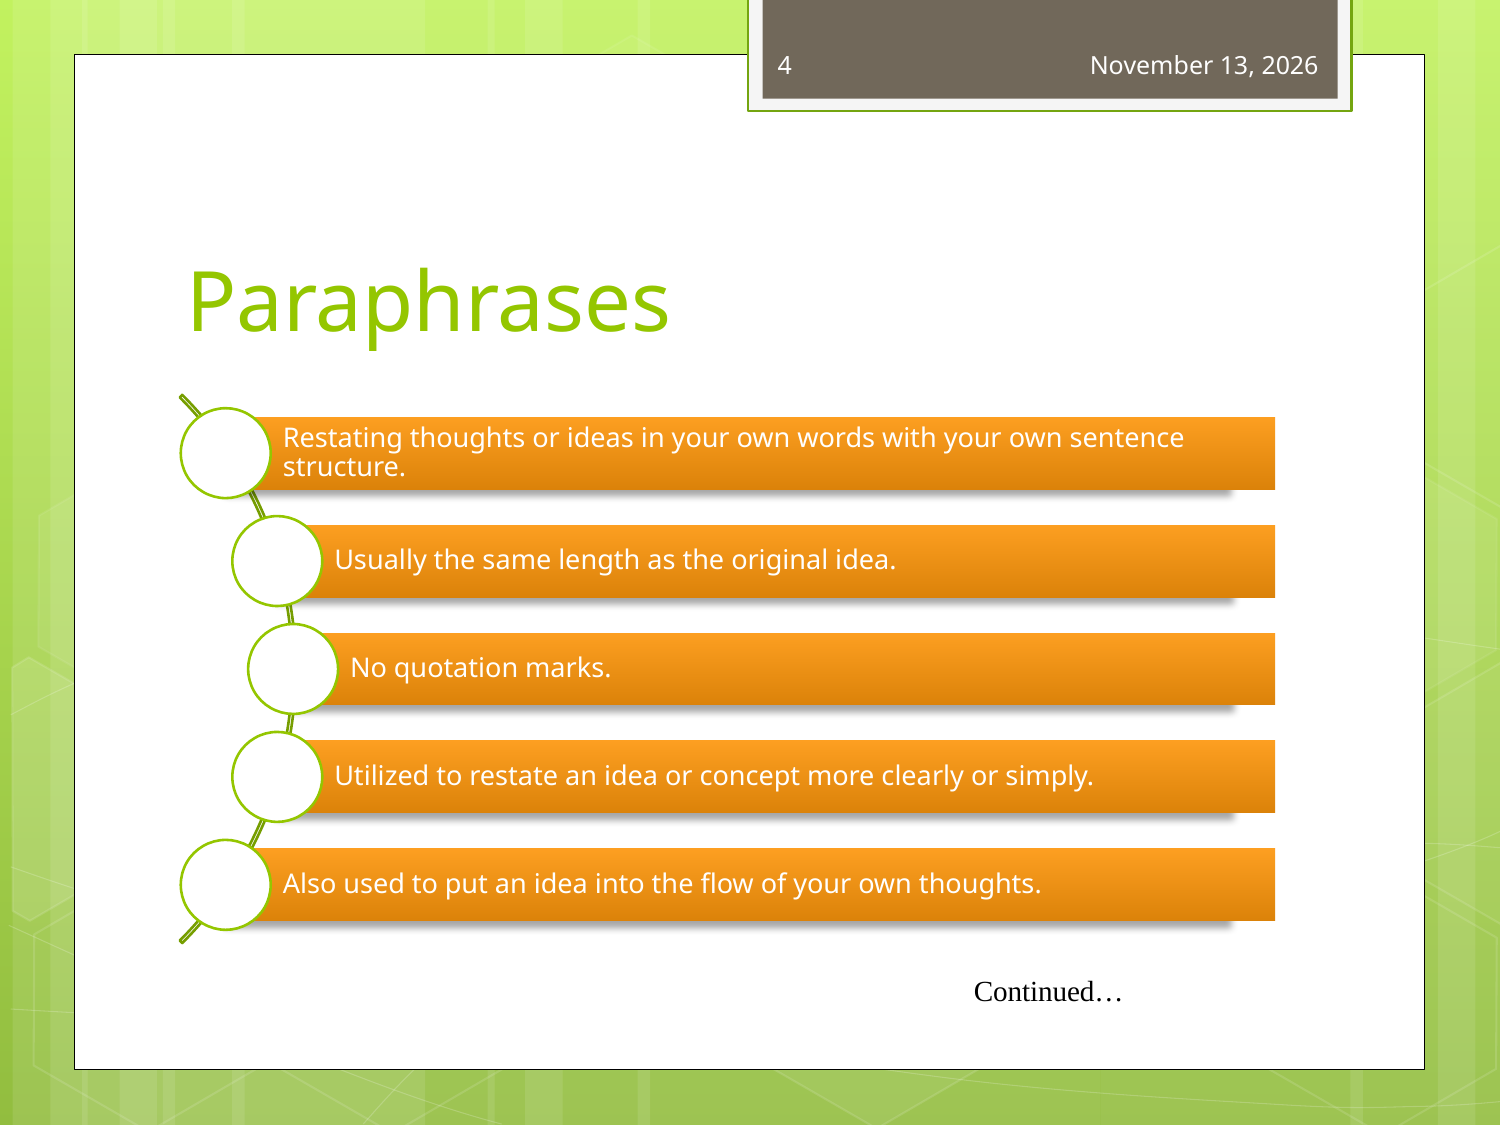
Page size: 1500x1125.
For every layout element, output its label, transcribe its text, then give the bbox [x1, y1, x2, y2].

footer Continued… [761, 960, 1336, 1020]
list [170, 380, 1284, 957]
title Paraphrases [171, 168, 1324, 357]
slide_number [983, 36, 1334, 97]
slide_number 4 [762, 36, 982, 97]
